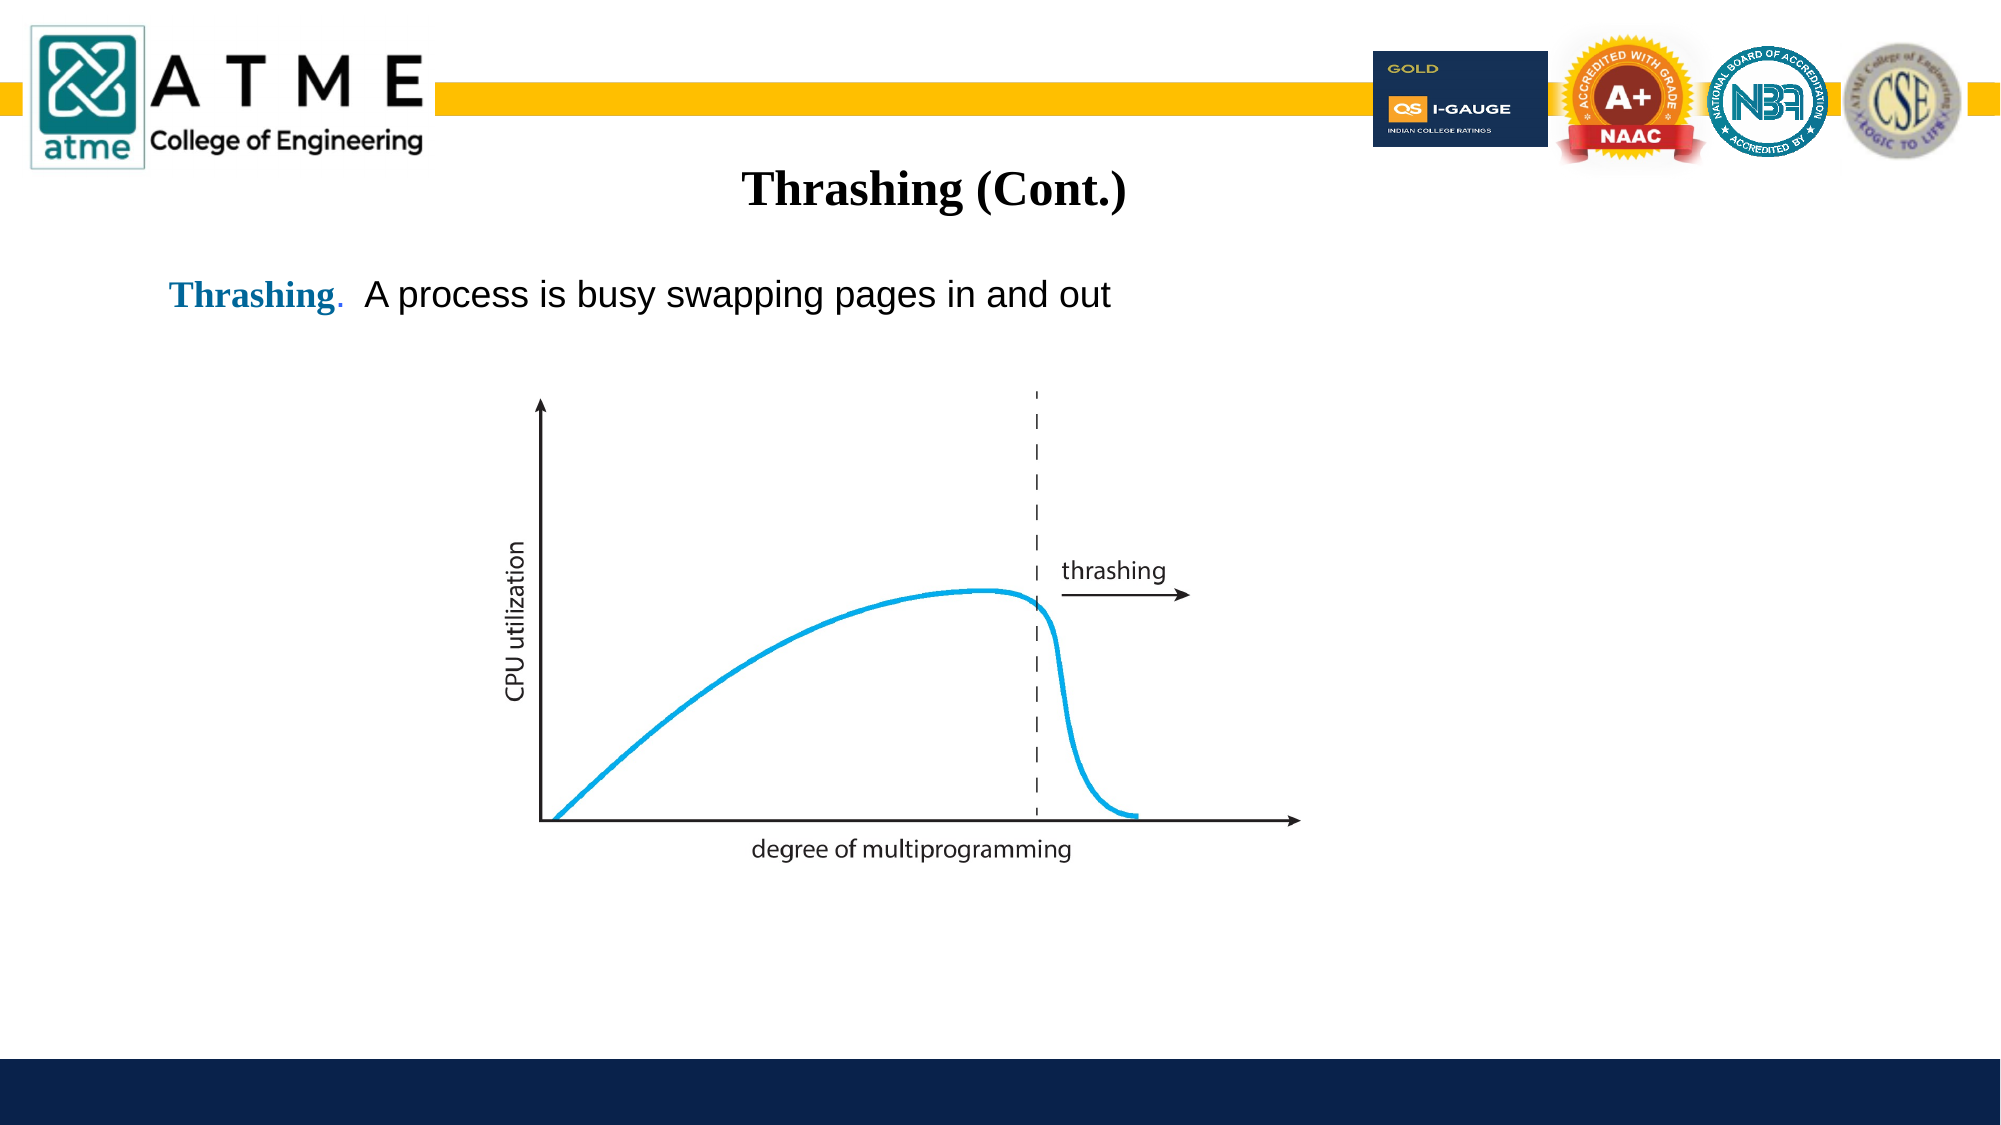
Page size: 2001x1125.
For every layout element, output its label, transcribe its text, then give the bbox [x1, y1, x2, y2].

picture [1840, 26, 1968, 148]
picture [22, 15, 435, 178]
picture [0, 1059, 2001, 1125]
picture [1373, 20, 1828, 148]
list Thrashing. A process is busy swapping pages in and out [154, 262, 1346, 417]
title Thrashing (Cont.) [726, 148, 2000, 243]
picture [501, 391, 1301, 863]
